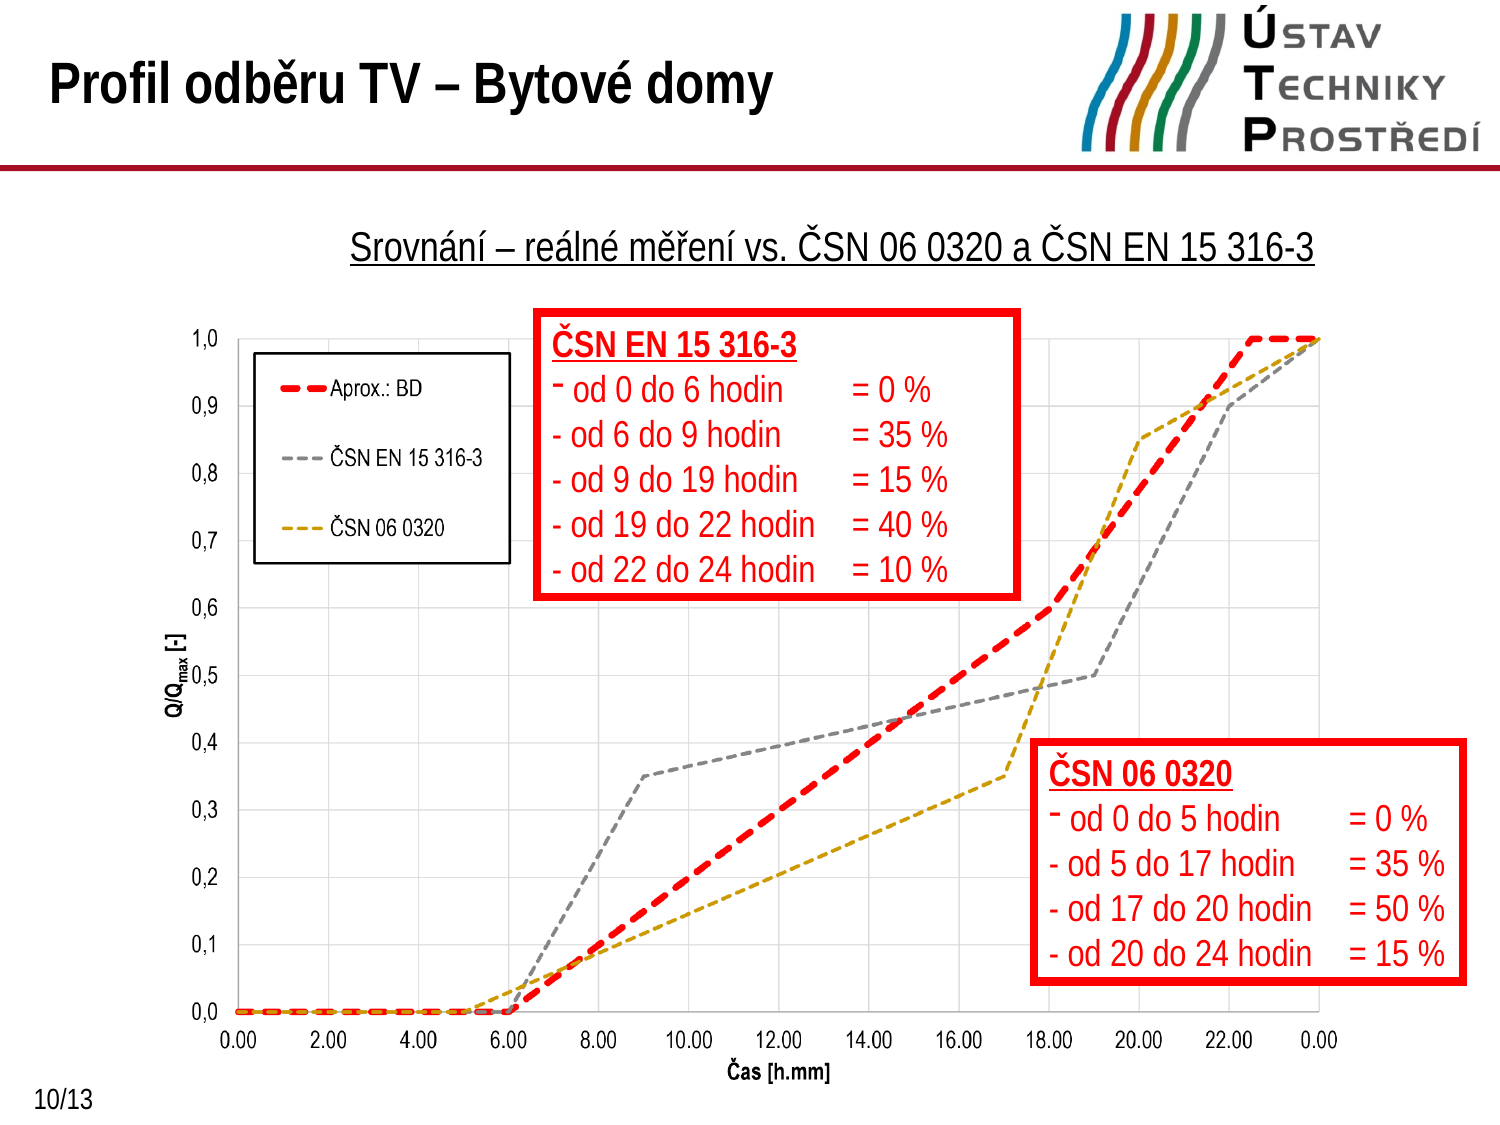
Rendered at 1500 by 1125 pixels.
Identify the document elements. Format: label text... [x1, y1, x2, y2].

text_box ČSN 06 0320 od 0 do 5 hodin = 0 % - od 5 do 17 hodin = 35 % - od 17 do 20 hodin = 50 % - od 20 do 24 hodin = 15 % [1340, 741, 1463, 982]
picture [1080, 5, 1483, 159]
text_box ČSN EN 15 316-3 od 0 do 6 hodin = 0 % - od 6 do 9 hodin = 35 % - od 9 do 19 hodin = 15 % - od 19 do 22 hodin = 40 % - od 22 do 24 hodin = 10 % [537, 312, 1018, 319]
text_box Profil odběru TV – Bytové domy [34, 38, 1080, 123]
text_box Srovnání – reálné měření vs. ČSN 06 0320 a ČSN EN 15 316-3 [334, 212, 1330, 278]
text_box [0, 165, 1500, 172]
picture [160, 319, 1340, 1088]
